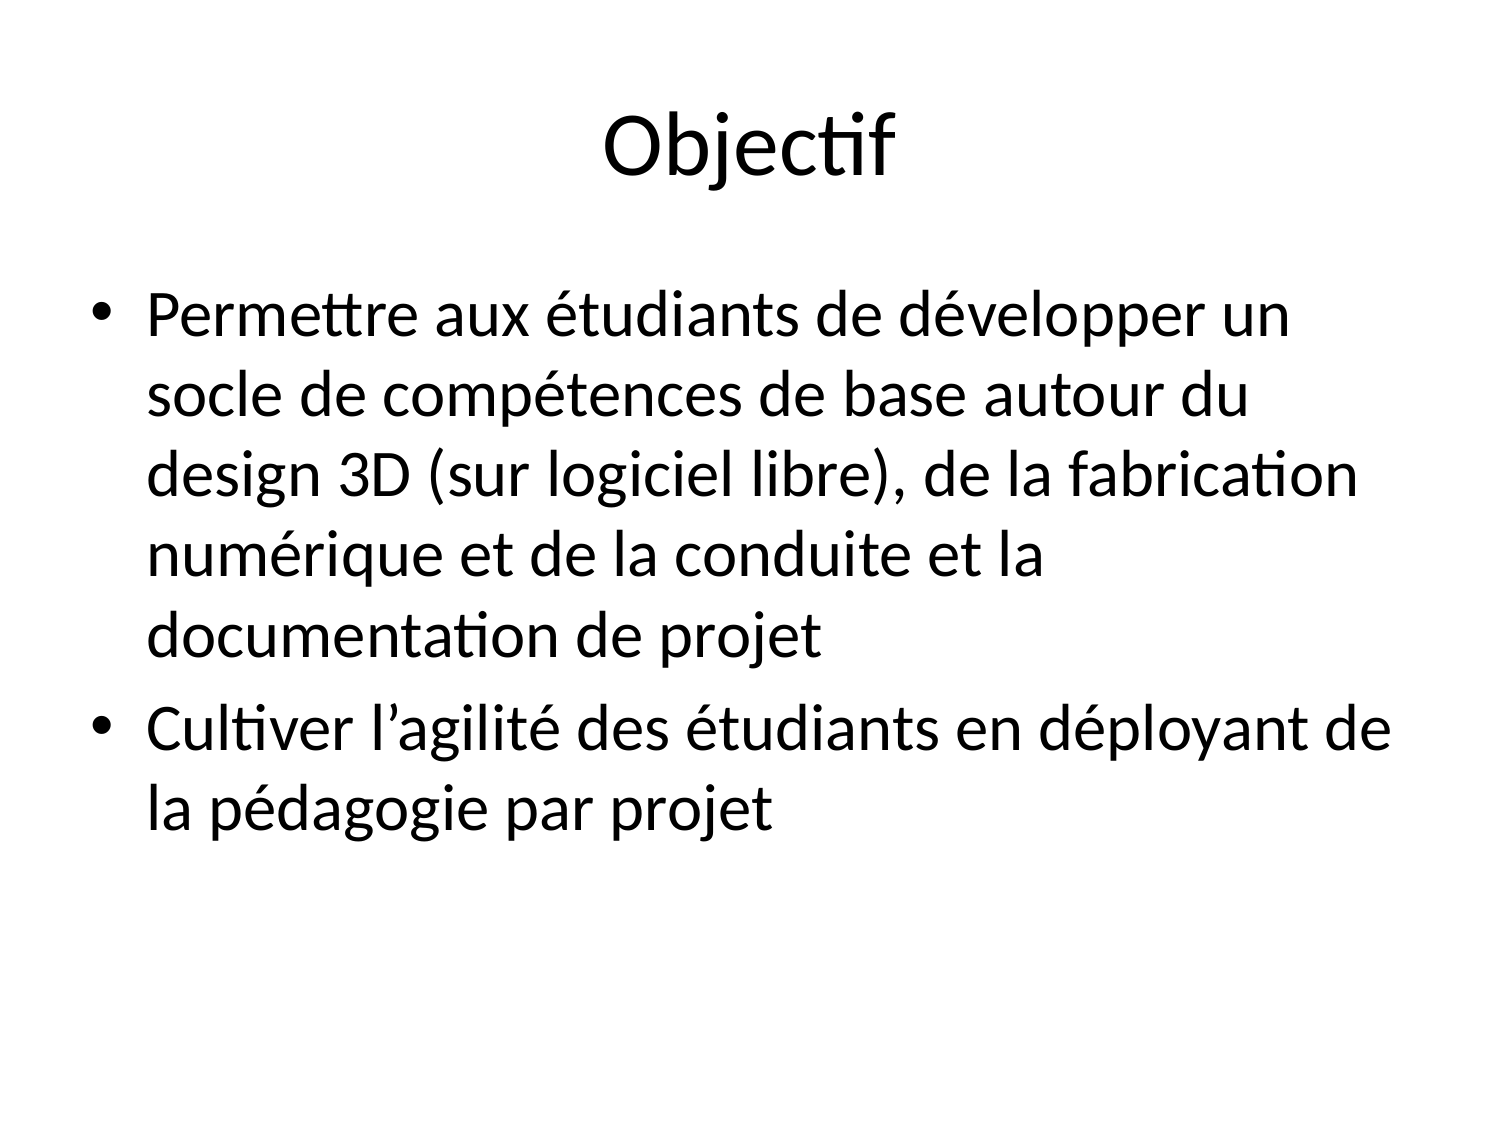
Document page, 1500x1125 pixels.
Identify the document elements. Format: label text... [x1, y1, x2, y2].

list Permettre aux étudiants de développer un socle de compétences de base autour du design 3D (sur logiciel libre), de la fabrication numérique et de la conduite et la documentation de projet Cultiver l’agilité des étudiants en déployant de la pédagogie par projet [75, 262, 1425, 1005]
title Objectif [75, 45, 1425, 233]
